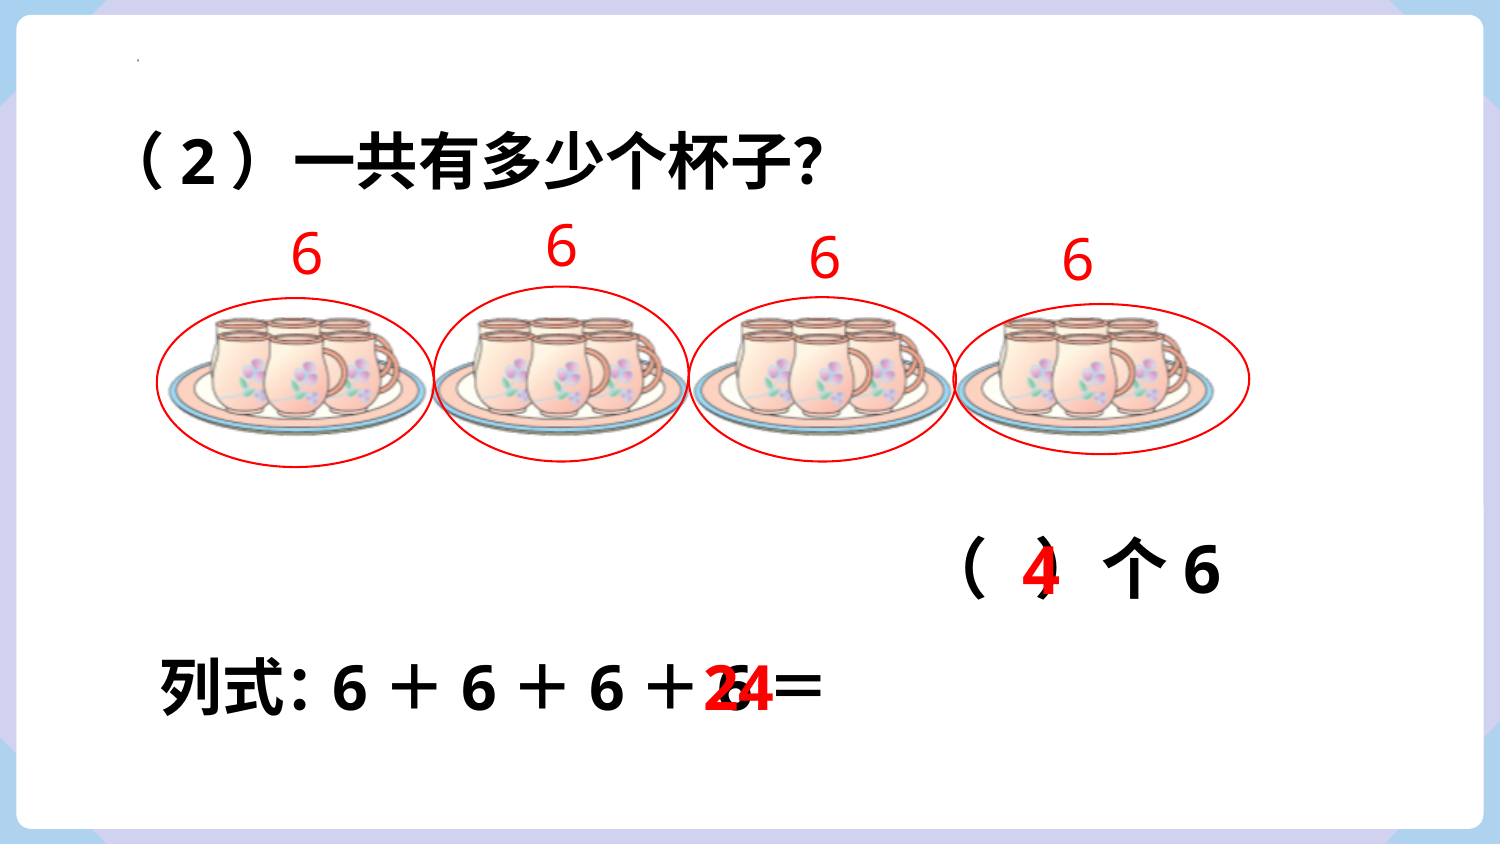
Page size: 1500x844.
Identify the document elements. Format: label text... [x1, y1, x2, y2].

text_box 6＋6＋6＋6＝ [318, 640, 688, 731]
text_box 列式： [144, 640, 318, 731]
text_box [1227, 338, 1251, 420]
picture [162, 296, 1227, 444]
text_box 24 [688, 640, 920, 731]
text_box （2）一共有多少个杯子？ [87, 114, 1040, 205]
text_box [155, 357, 162, 408]
text_box [198, 444, 393, 469]
text_box [737, 444, 908, 463]
text_box 6 [1046, 214, 1114, 296]
text_box [500, 286, 622, 296]
text_box [1023, 444, 1180, 456]
text_box 6 [275, 209, 343, 294]
text_box 6 [793, 212, 861, 296]
text_box （ ）个6 [907, 519, 1500, 615]
text_box 4 [1007, 520, 1090, 616]
text_box [482, 444, 640, 463]
text_box 6 [529, 200, 597, 286]
